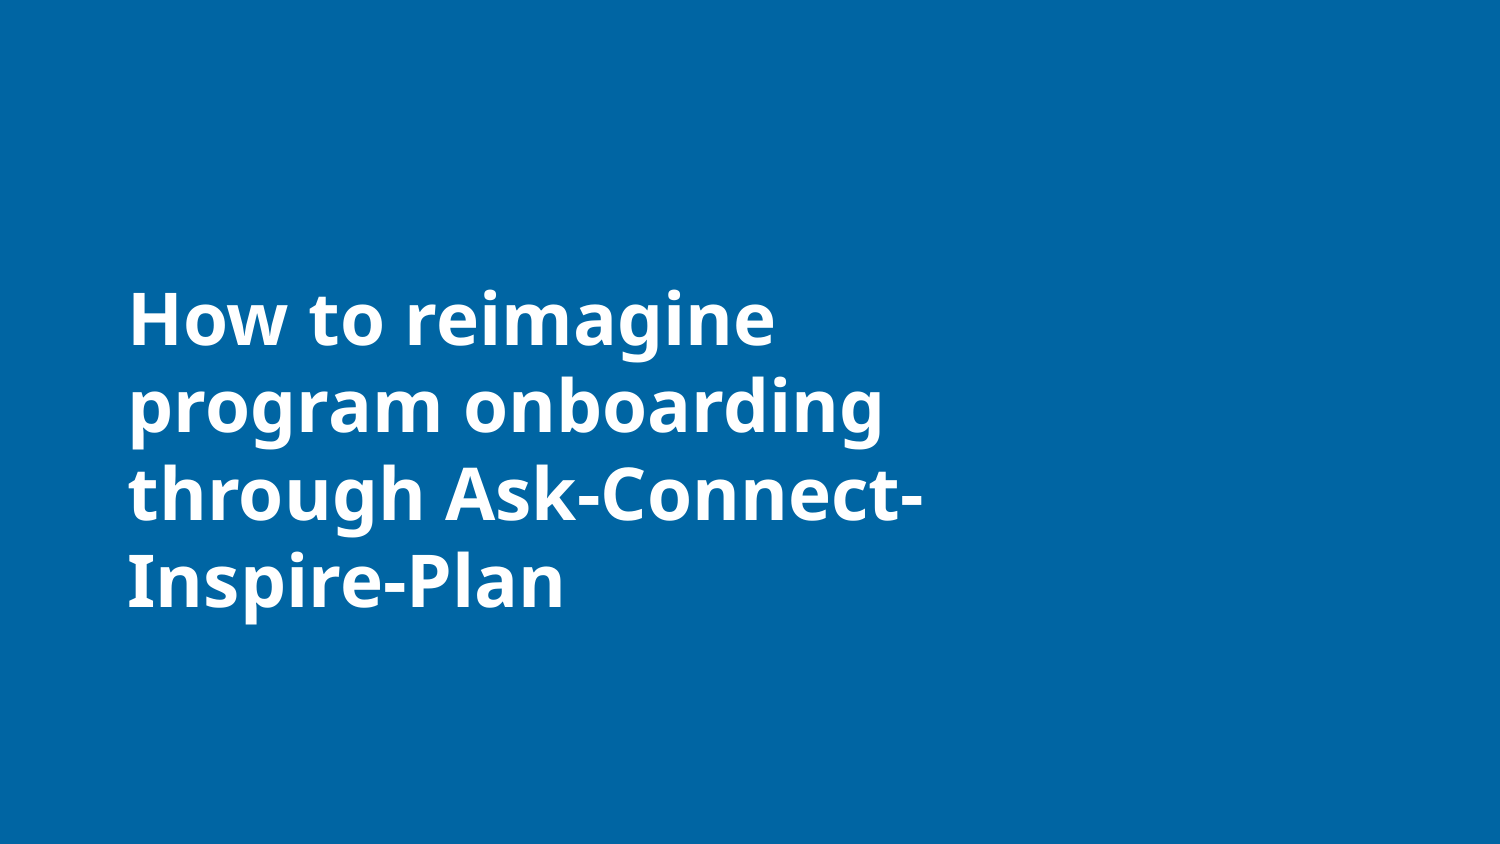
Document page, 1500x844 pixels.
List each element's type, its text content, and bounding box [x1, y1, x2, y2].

title How to reimagine program onboarding through Ask-Connect-Inspire-Plan [112, 447, 1068, 638]
